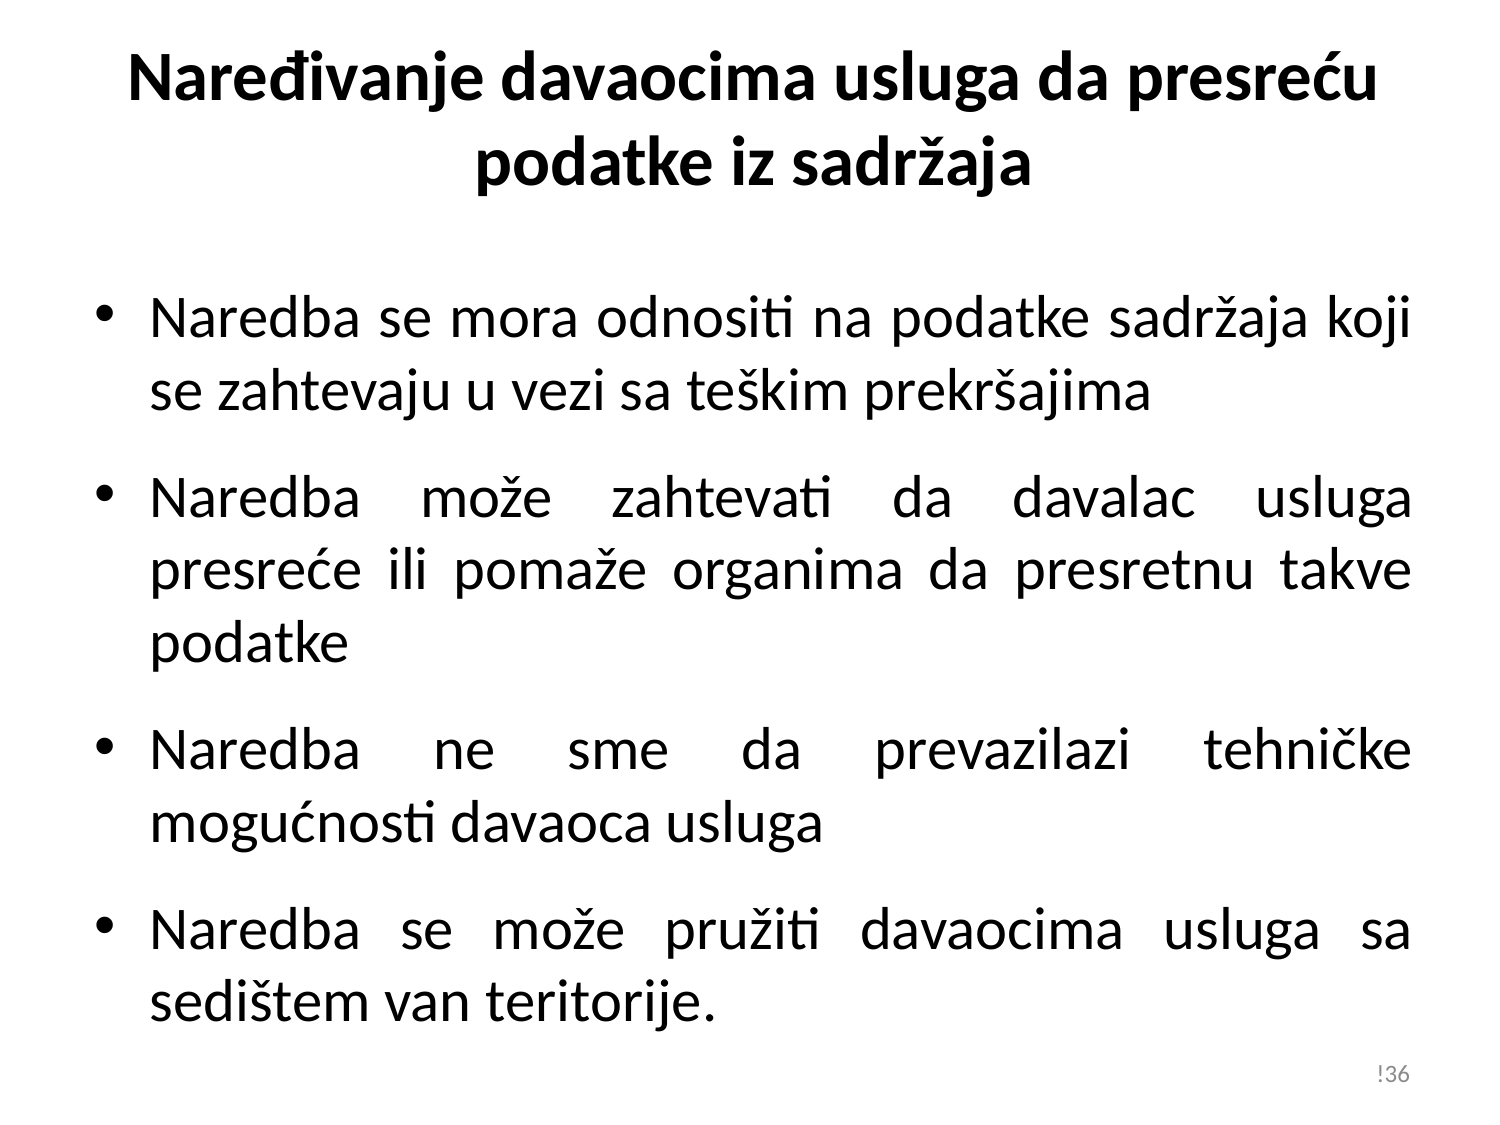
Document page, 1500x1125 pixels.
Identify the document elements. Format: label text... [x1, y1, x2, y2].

title Naređivanje davaocima usluga da presreću podatke iz sadržaja [54, 22, 1455, 211]
slide_number !36 [1074, 1042, 1425, 1103]
list Naredba se mora odnositi na podatke sadržaja koji se zahtevaju u vezi sa teškim prekršajima Naredba može zahtevati da davalac usluga presreće ili pomaže organima da presretnu takve podatke Naredba ne sme da prevazilazi tehničke mogućnosti davaoca usluga Naredba se može pružiti davaocima usluga sa sedištem van teritorije. [79, 269, 1430, 1043]
